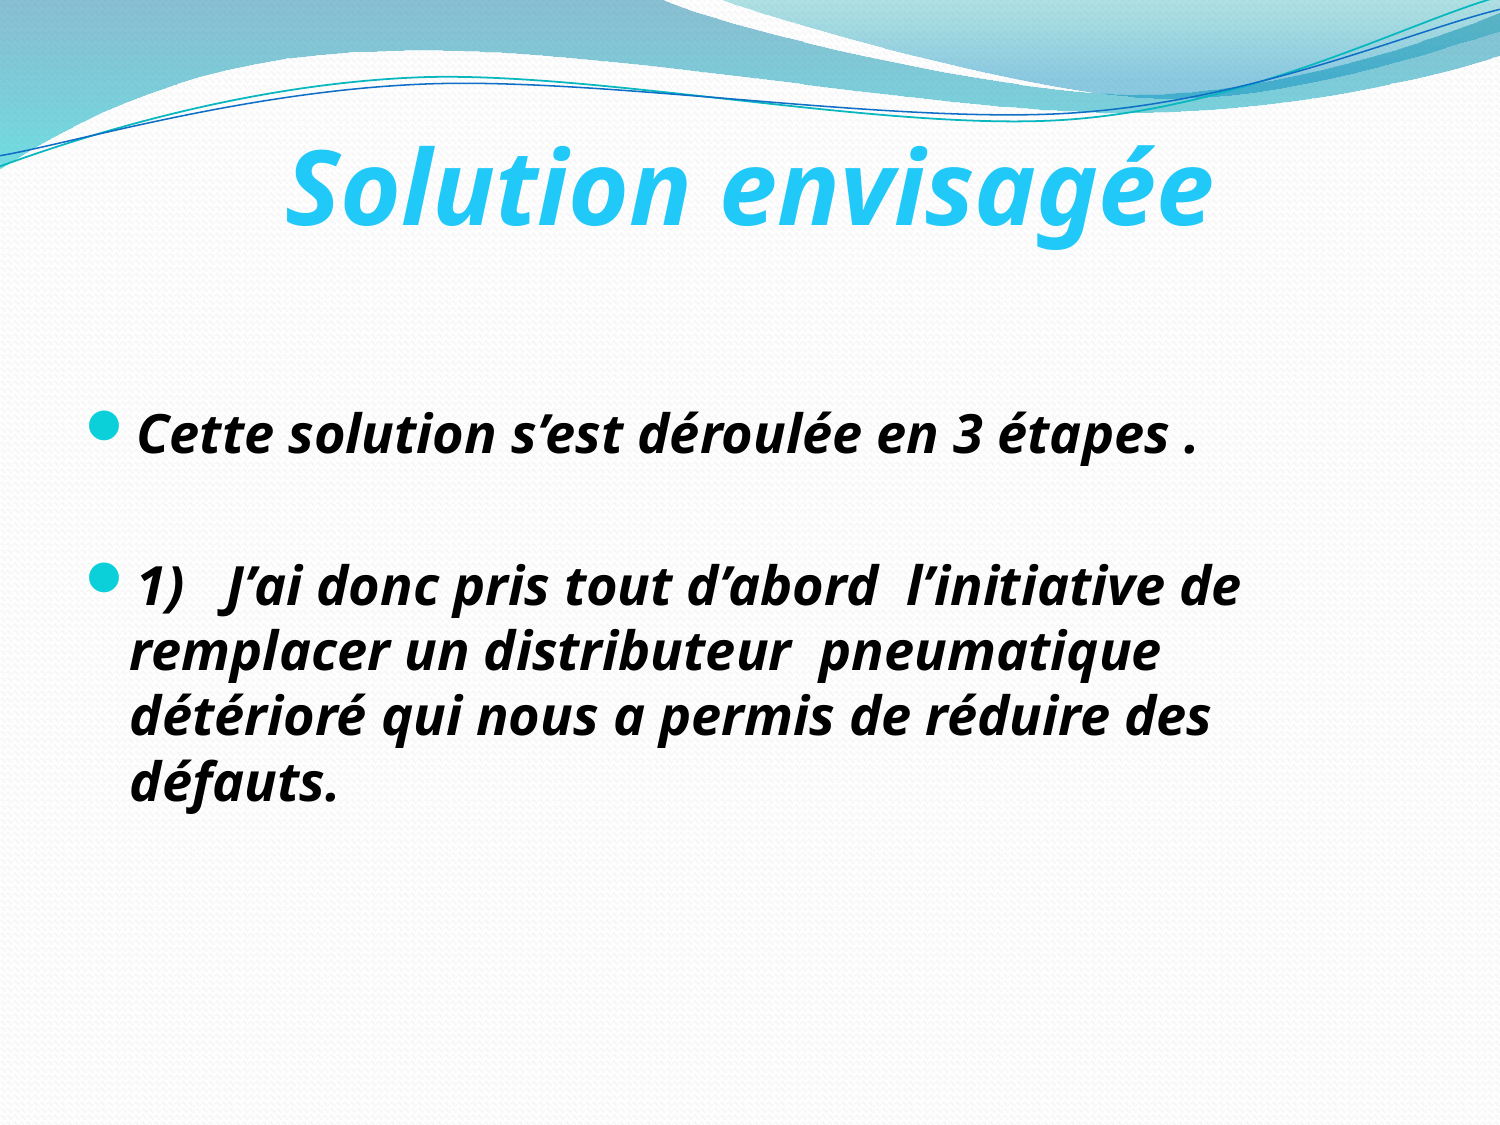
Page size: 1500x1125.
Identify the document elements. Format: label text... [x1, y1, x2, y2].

title Solution envisagée [75, 35, 1425, 247]
list Cette solution s’est déroulée en 3 étapes . 1) J’ai donc pris tout d’abord l’initiative de remplacer un distributeur pneumatique détérioré qui nous a permis de réduire des défauts. [70, 316, 1421, 1037]
